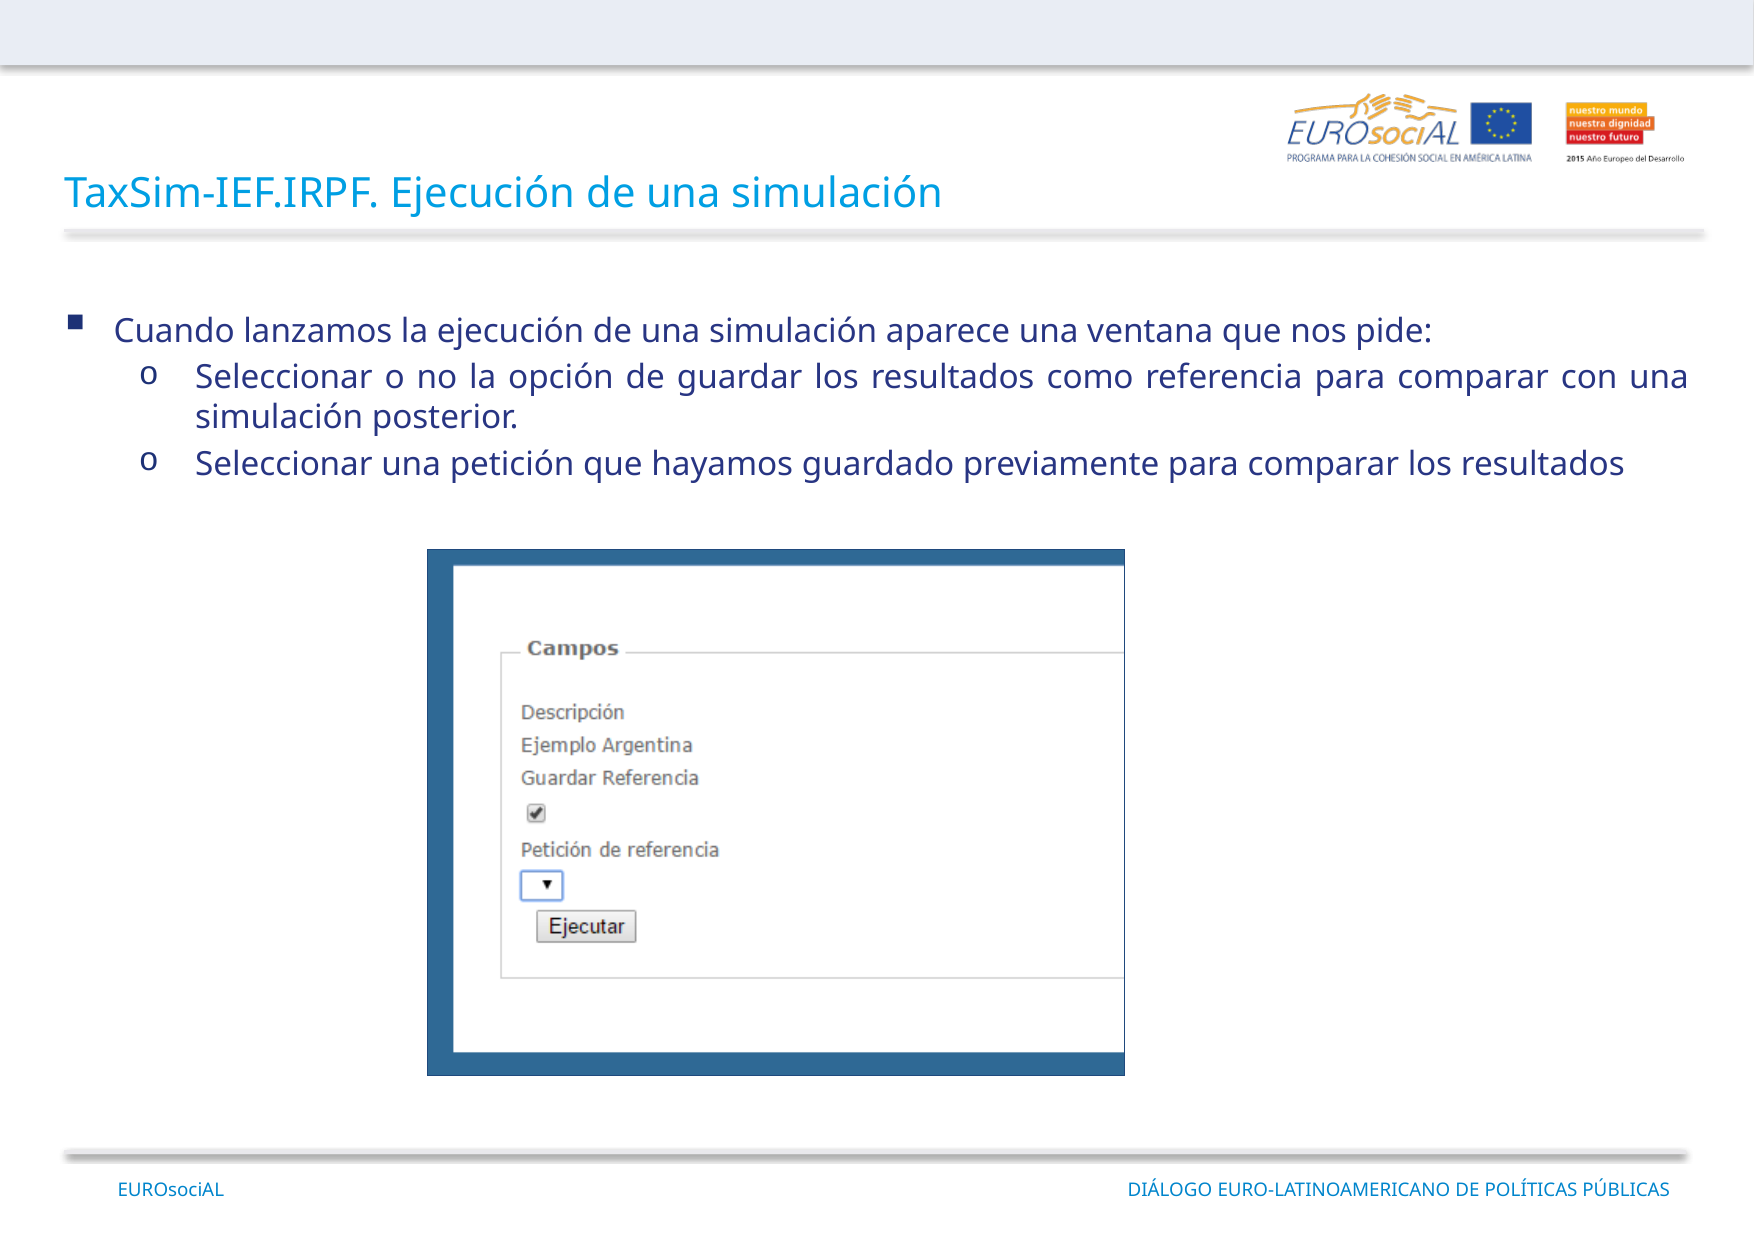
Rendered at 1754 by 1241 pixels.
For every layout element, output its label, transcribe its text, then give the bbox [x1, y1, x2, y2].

picture [427, 549, 1125, 1077]
text_box TaxSim-IEF.IRPF. Ejecución de una simulación [49, 158, 1628, 233]
text_box Cuando lanzamos la ejecución de una simulación aparece una ventana que nos pide: Seleccionar o no la opción de guardar los resultados como referencia para comparar con una simulación posterior. Seleccionar una petición que hayamos guardado previamente para comparar los resultados [64, 289, 1692, 503]
picture [1278, 88, 1692, 173]
